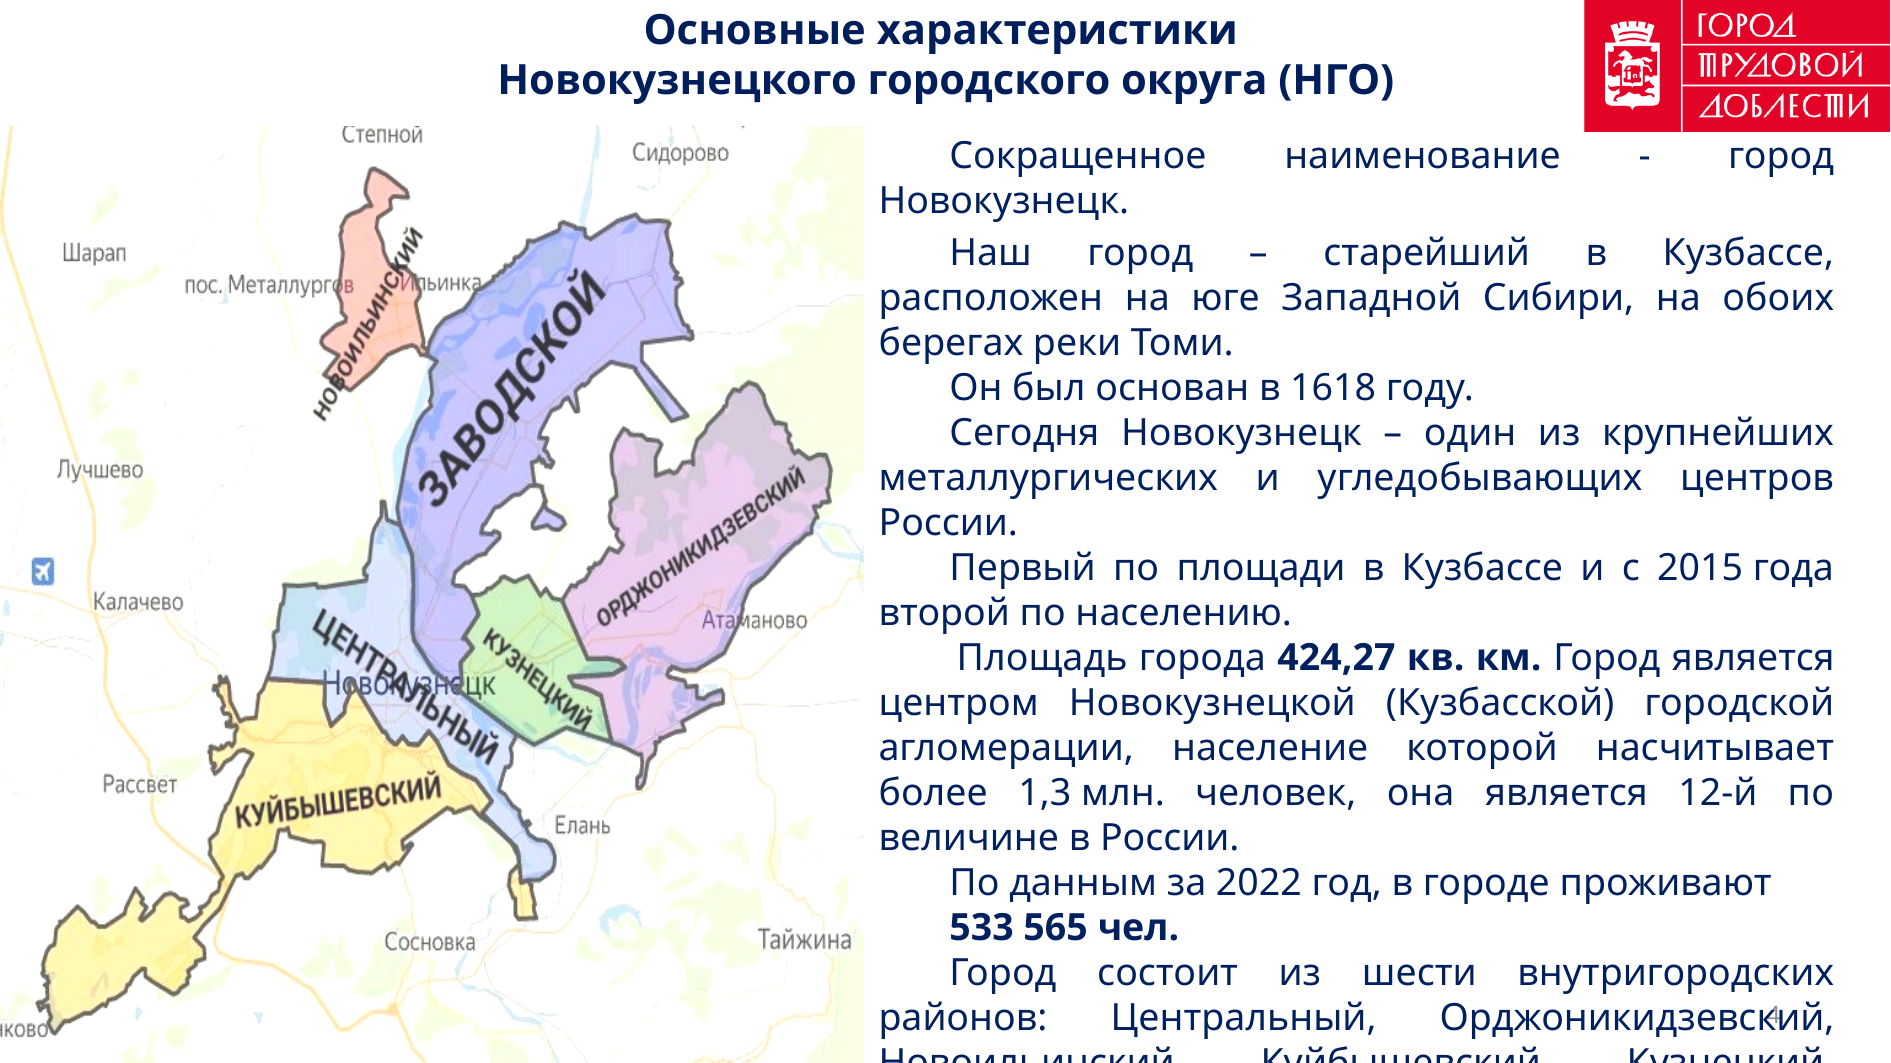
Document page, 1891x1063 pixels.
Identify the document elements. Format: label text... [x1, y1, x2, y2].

picture [0, 126, 865, 1063]
text_box Сокращенное наименование - город Новокузнецк. Наш город – старейший в Кузбассе, расположен на юге Западной Сибири, на обоих берегах реки Томи. Он был основан в 1618 году. Сегодня Новокузнецк – один из крупнейших металлургических и угледобывающих центров России. Первый по площади в Кузбассе и с 2015 года второй по населению. Площадь города 424,27 кв. км. Город является центром Новокузнецкой (Кузбасской) городской агломерации, население которой насчитывает более 1,3 млн. человек, она является 12-й по величине в России. По данным за 2022 год, в городе проживают 533 565 чел. Город состоит из шести внутригородских районов: Центральный, Орджоникидзевский, Новоильинский, Куйбышевский, Кузнецкий, Заводской. [863, 124, 1850, 1063]
picture [1584, 0, 1891, 132]
title Основные характеристики Новокузнецкого городского округа (НГО) [26, 0, 1584, 107]
